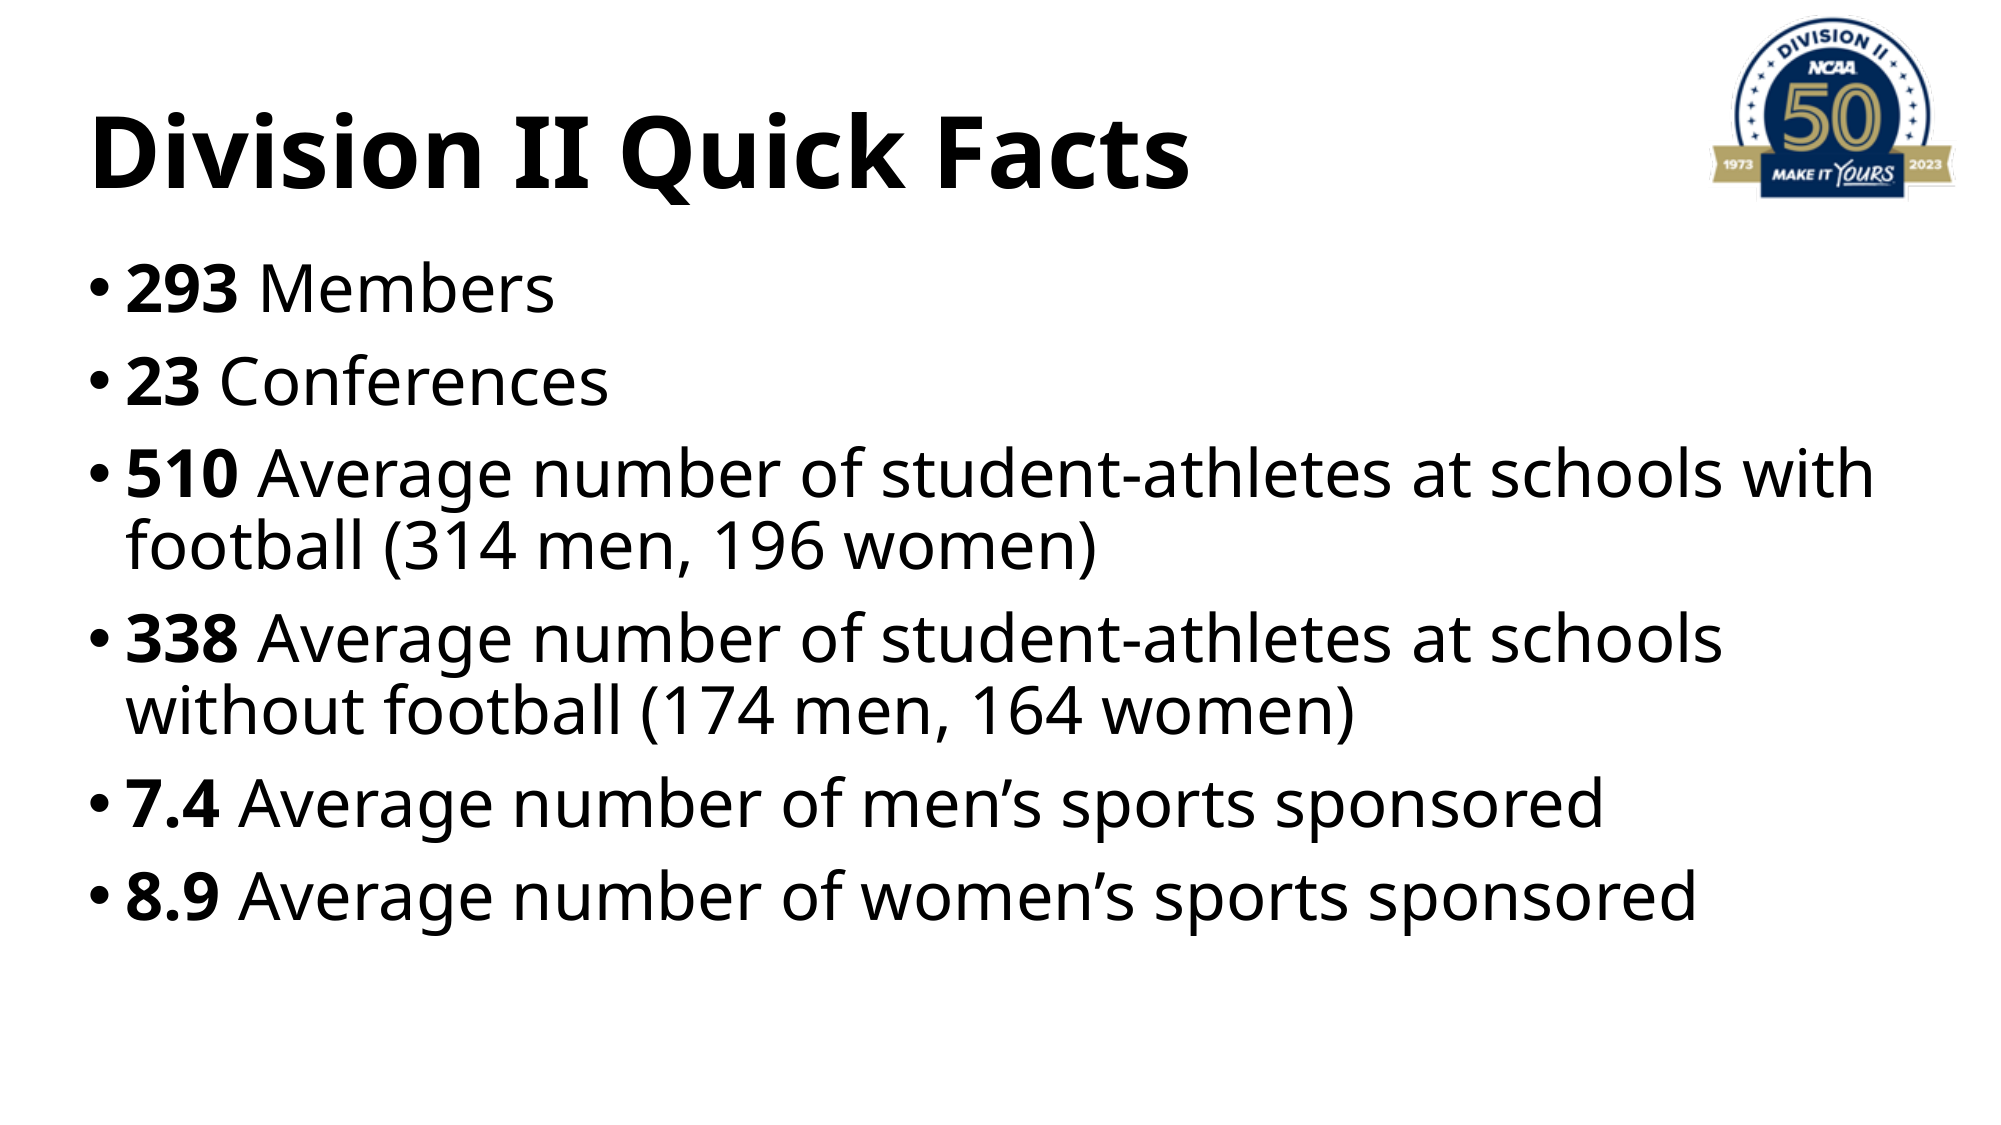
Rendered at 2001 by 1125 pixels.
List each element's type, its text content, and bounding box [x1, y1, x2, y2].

list Division II Quick Facts [73, 94, 1913, 226]
list 293 Members 23 Conferences 510 Average number of student-athletes at schools with football (314 men, 196 women) 338 Average number of student-athletes at schools without football (174 men, 164 women) 7.4 Average number of men’s sports sponsored 8.9 Average number of women’s sports sponsored [73, 247, 1913, 705]
picture [1708, 14, 1957, 202]
